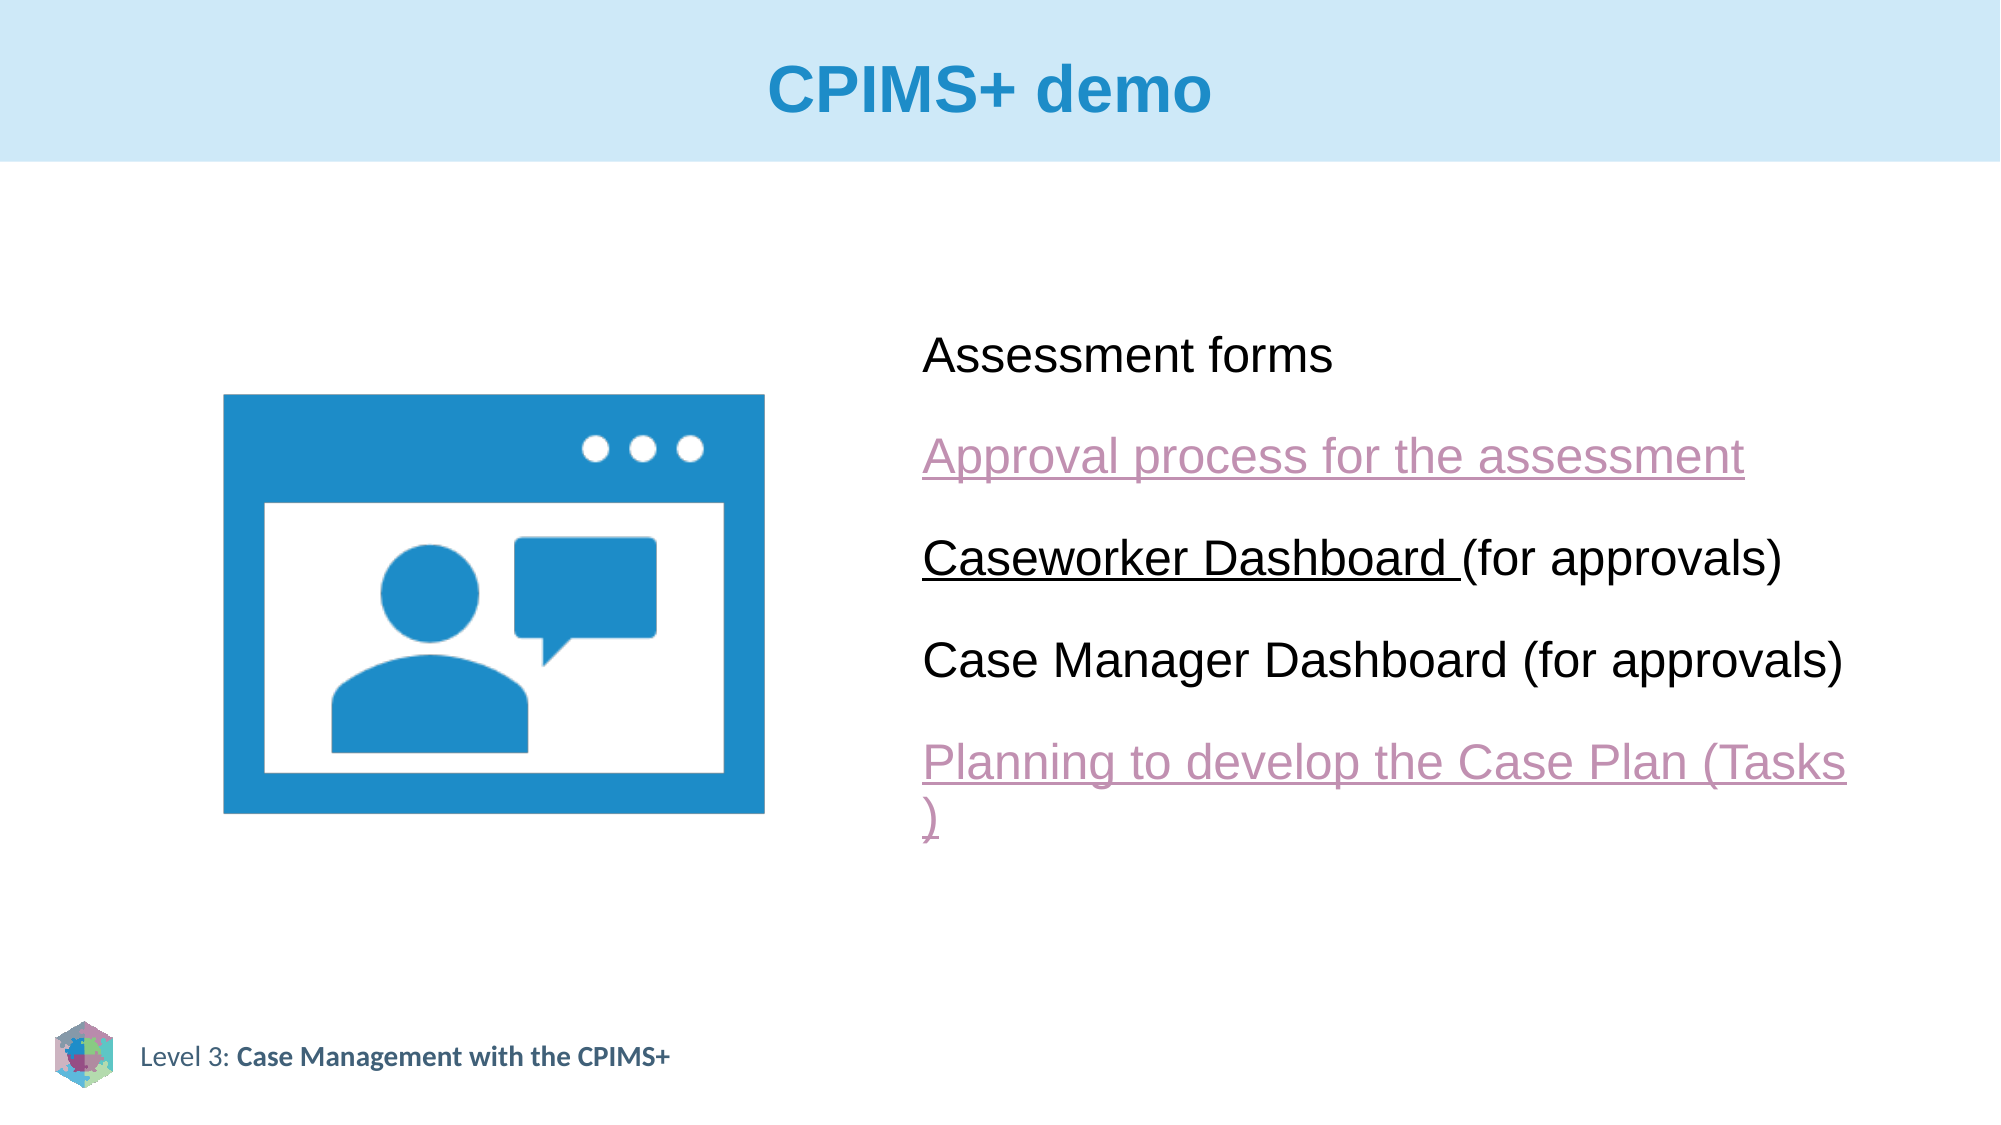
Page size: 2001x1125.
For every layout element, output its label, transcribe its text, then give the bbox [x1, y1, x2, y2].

title CPIMS+ demo [137, 19, 1863, 163]
text_box Assessment forms Approval process for the assessment Caseworker Dashboard (for approvals) Case Manager Dashboard (for approvals) Planning to develop the Case Plan (Tasks) [907, 310, 1863, 797]
picture [55, 1021, 113, 1088]
picture [170, 280, 819, 929]
